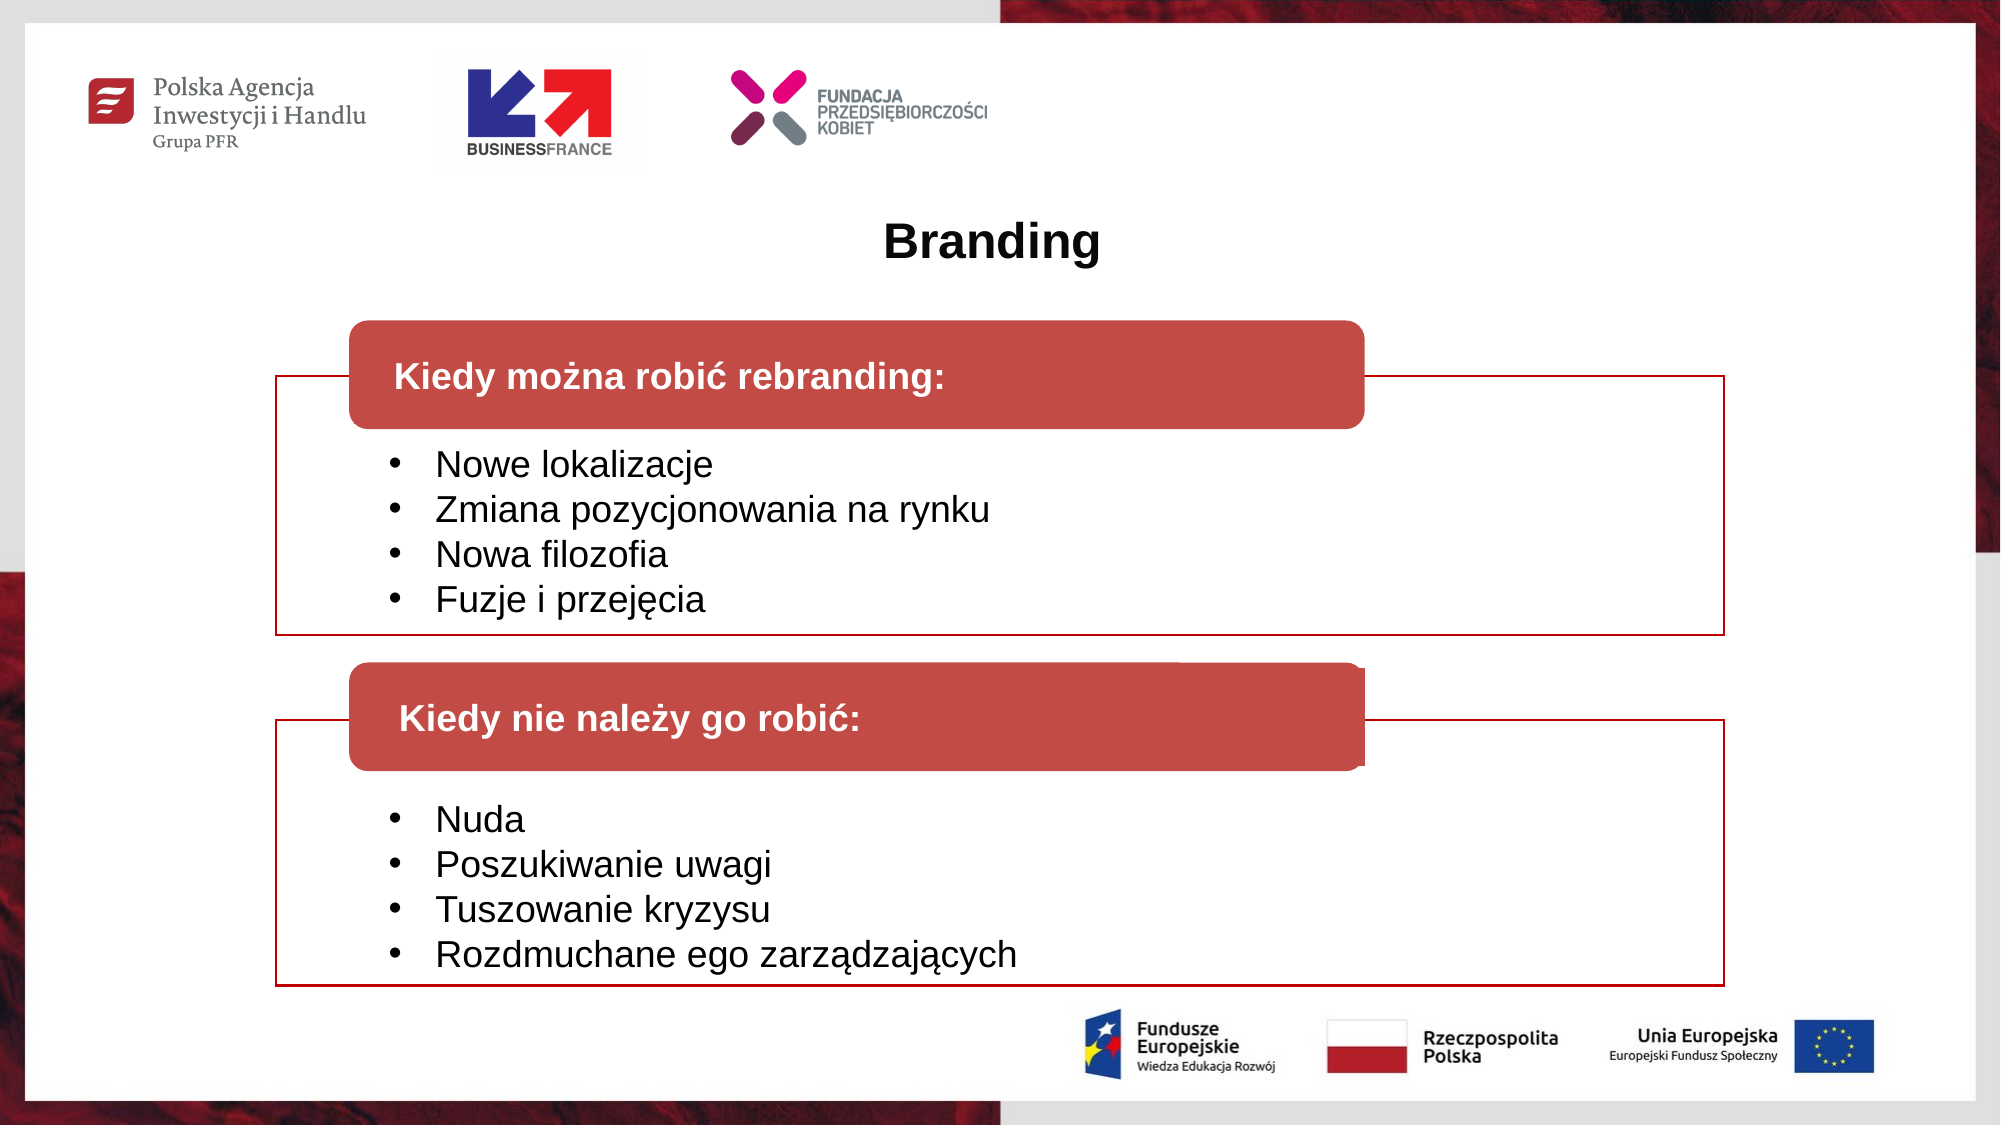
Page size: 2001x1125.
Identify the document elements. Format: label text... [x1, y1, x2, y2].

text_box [276, 364, 1724, 636]
picture [0, 0, 2001, 1125]
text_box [276, 719, 1724, 986]
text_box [350, 663, 1364, 771]
text_box Branding [453, 198, 1547, 274]
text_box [350, 321, 1364, 429]
